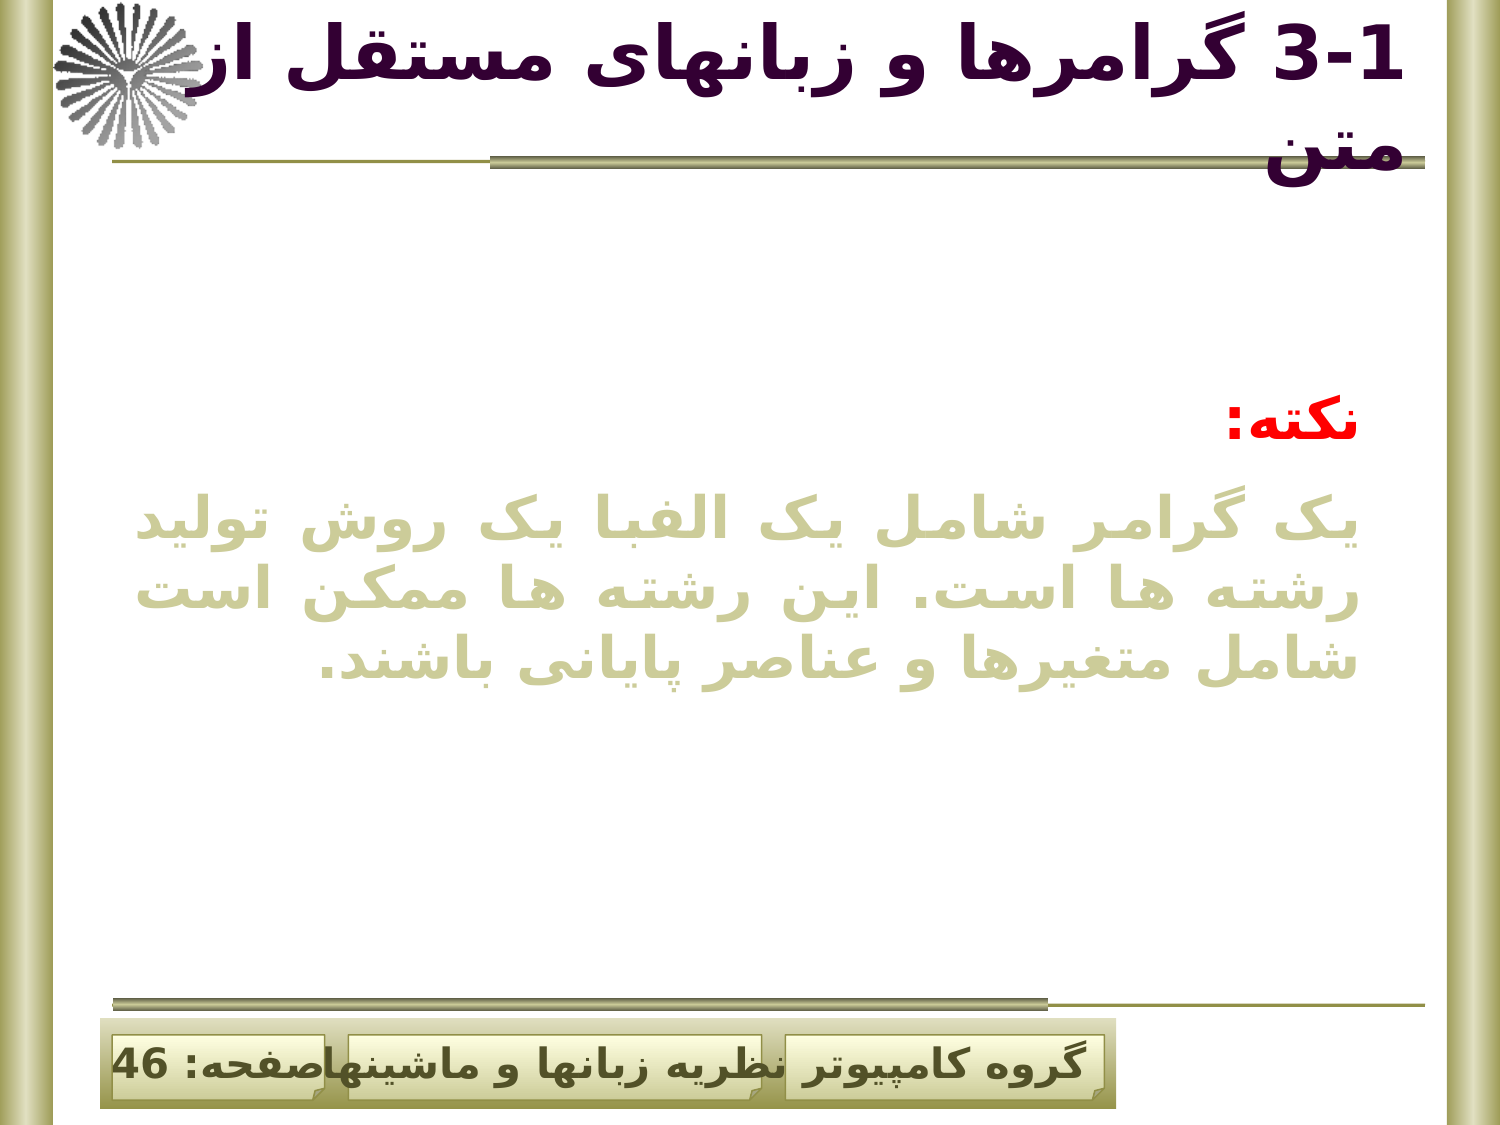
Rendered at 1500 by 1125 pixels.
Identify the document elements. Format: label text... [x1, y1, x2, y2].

title 3-1 گرامرها و زبانهای مستقل از متن [147, 42, 1423, 147]
text_box نکته: یک گرامر شامل یک الفبا یک روش تولید رشته ها است. این رشته ها ممکن است شامل متغیرها و عناصر پایانی باشند. [112, 373, 1377, 698]
